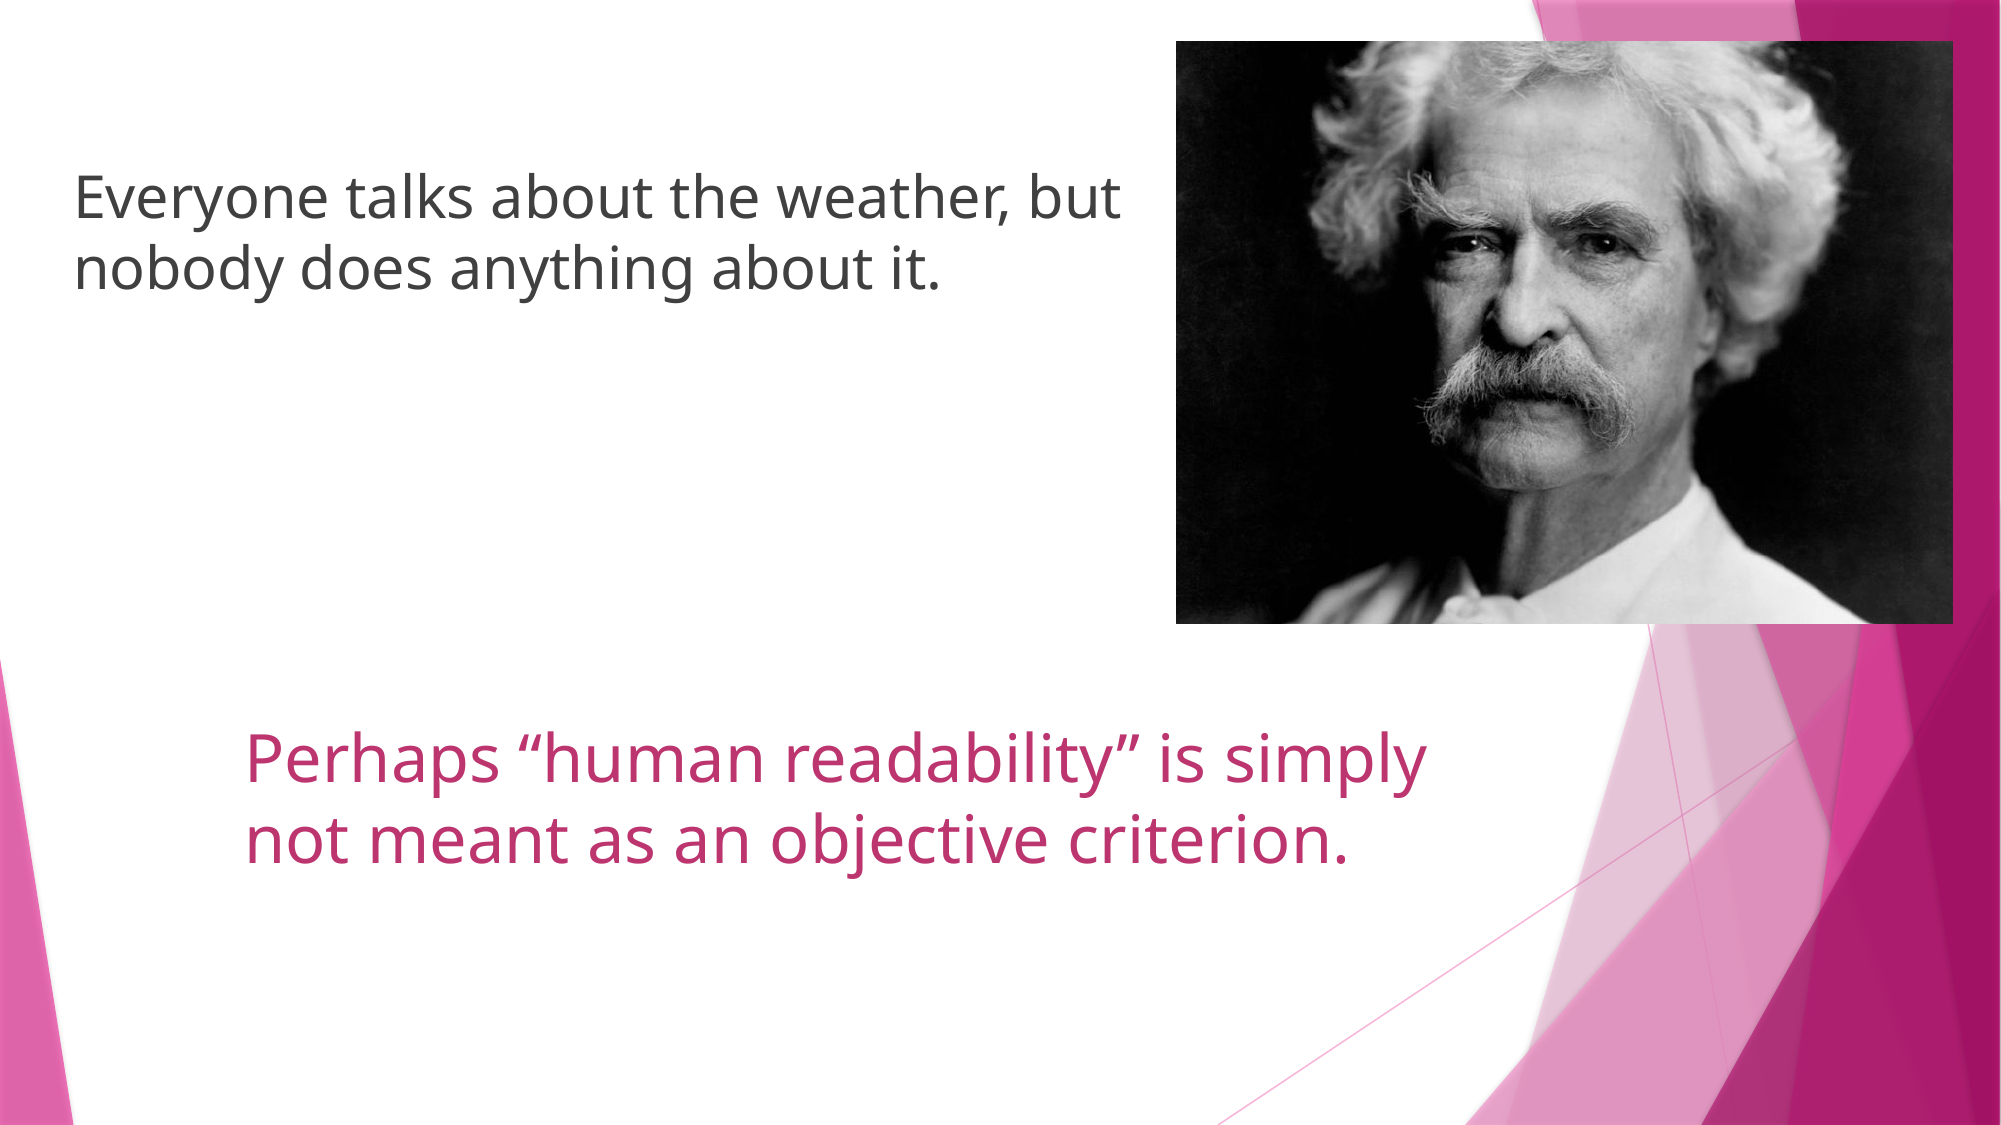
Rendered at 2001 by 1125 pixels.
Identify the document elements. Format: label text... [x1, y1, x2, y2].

picture [1176, 41, 1953, 625]
list Everyone talks about the weather, but nobody does anything about it. [58, 151, 1162, 359]
text_box Perhaps “human readability” is simply not meant as an objective criterion. [229, 708, 1519, 997]
